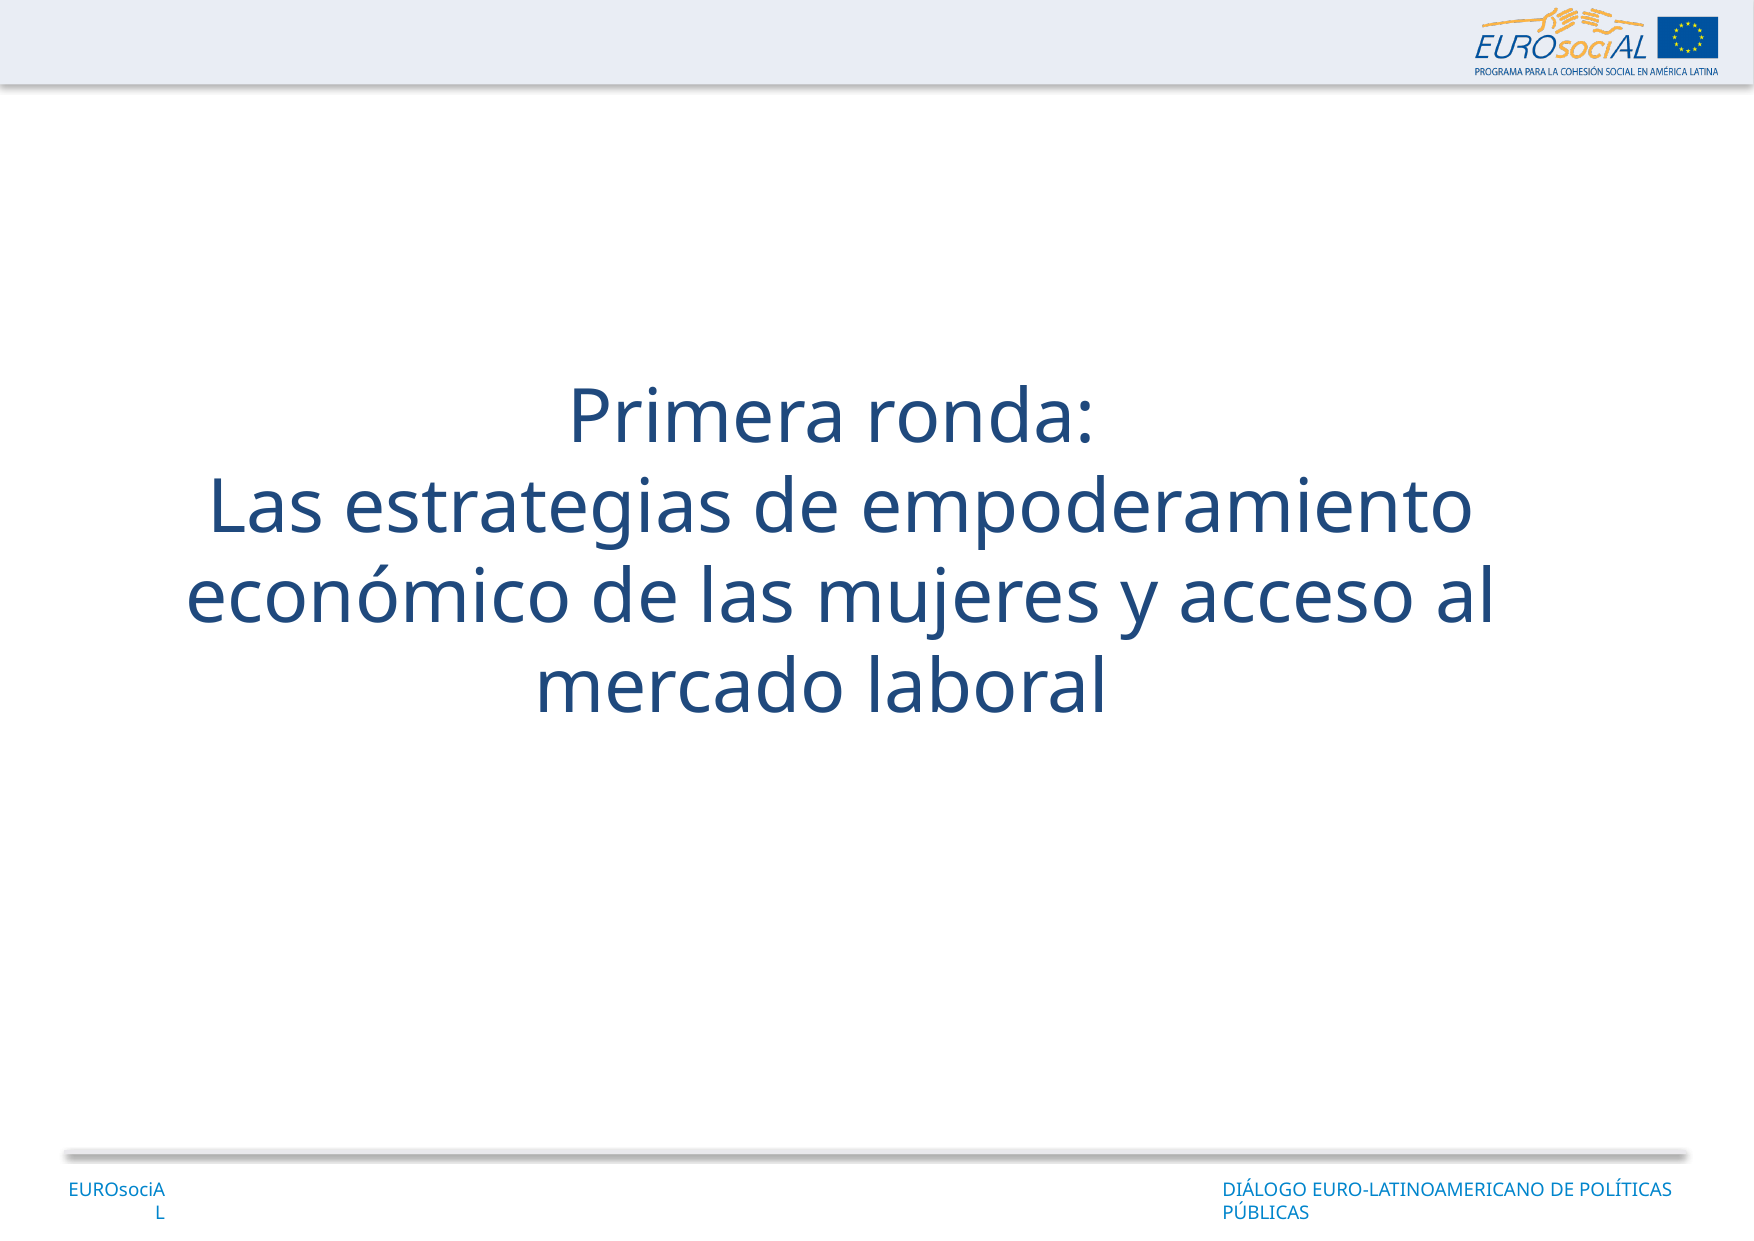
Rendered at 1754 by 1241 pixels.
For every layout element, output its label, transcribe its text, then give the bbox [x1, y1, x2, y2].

text_box Primera ronda: Las estrategias de empoderamiento económico de las mujeres y acceso al mercado laboral [144, 360, 1539, 736]
picture [1249, 1208, 1254, 1217]
picture [1467, 0, 1728, 85]
